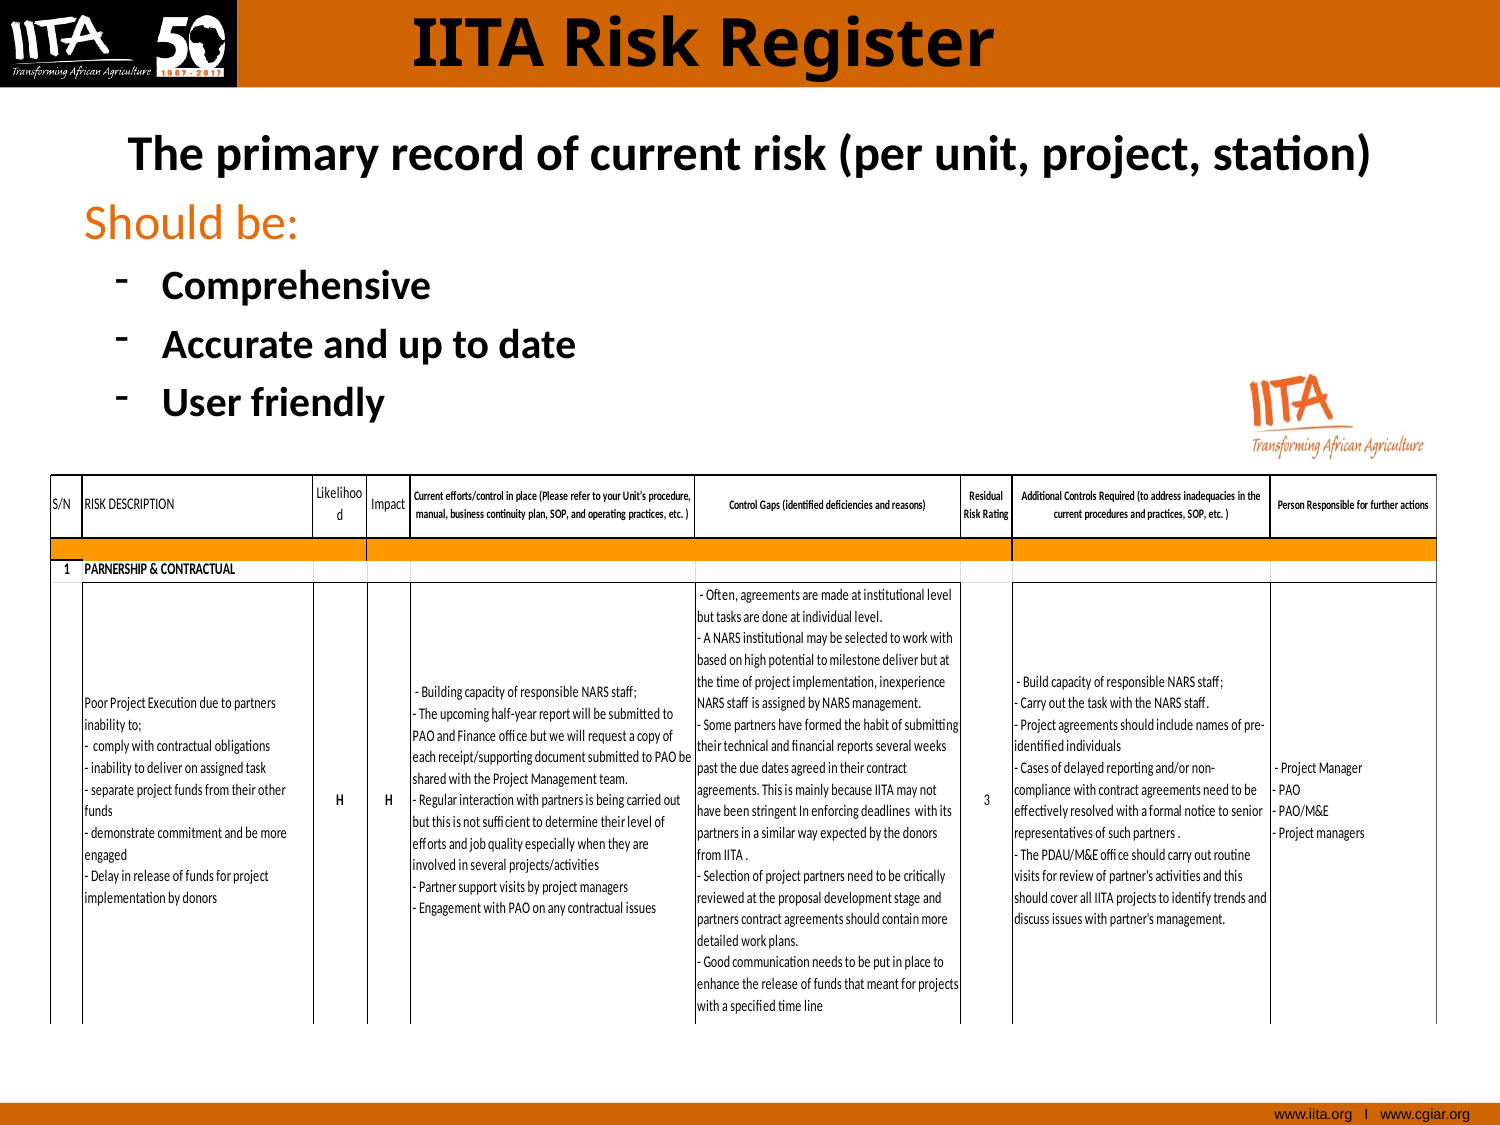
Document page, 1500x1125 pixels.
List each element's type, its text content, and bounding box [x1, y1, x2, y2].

list The primary record of current risk (per unit, project, station) Should be: Comprehensive Accurate and up to date User friendly [24, 112, 1475, 1075]
picture [11, 15, 225, 79]
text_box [49, 474, 1438, 1026]
picture [1249, 374, 1438, 466]
title IITA Risk Register [262, 0, 1475, 88]
